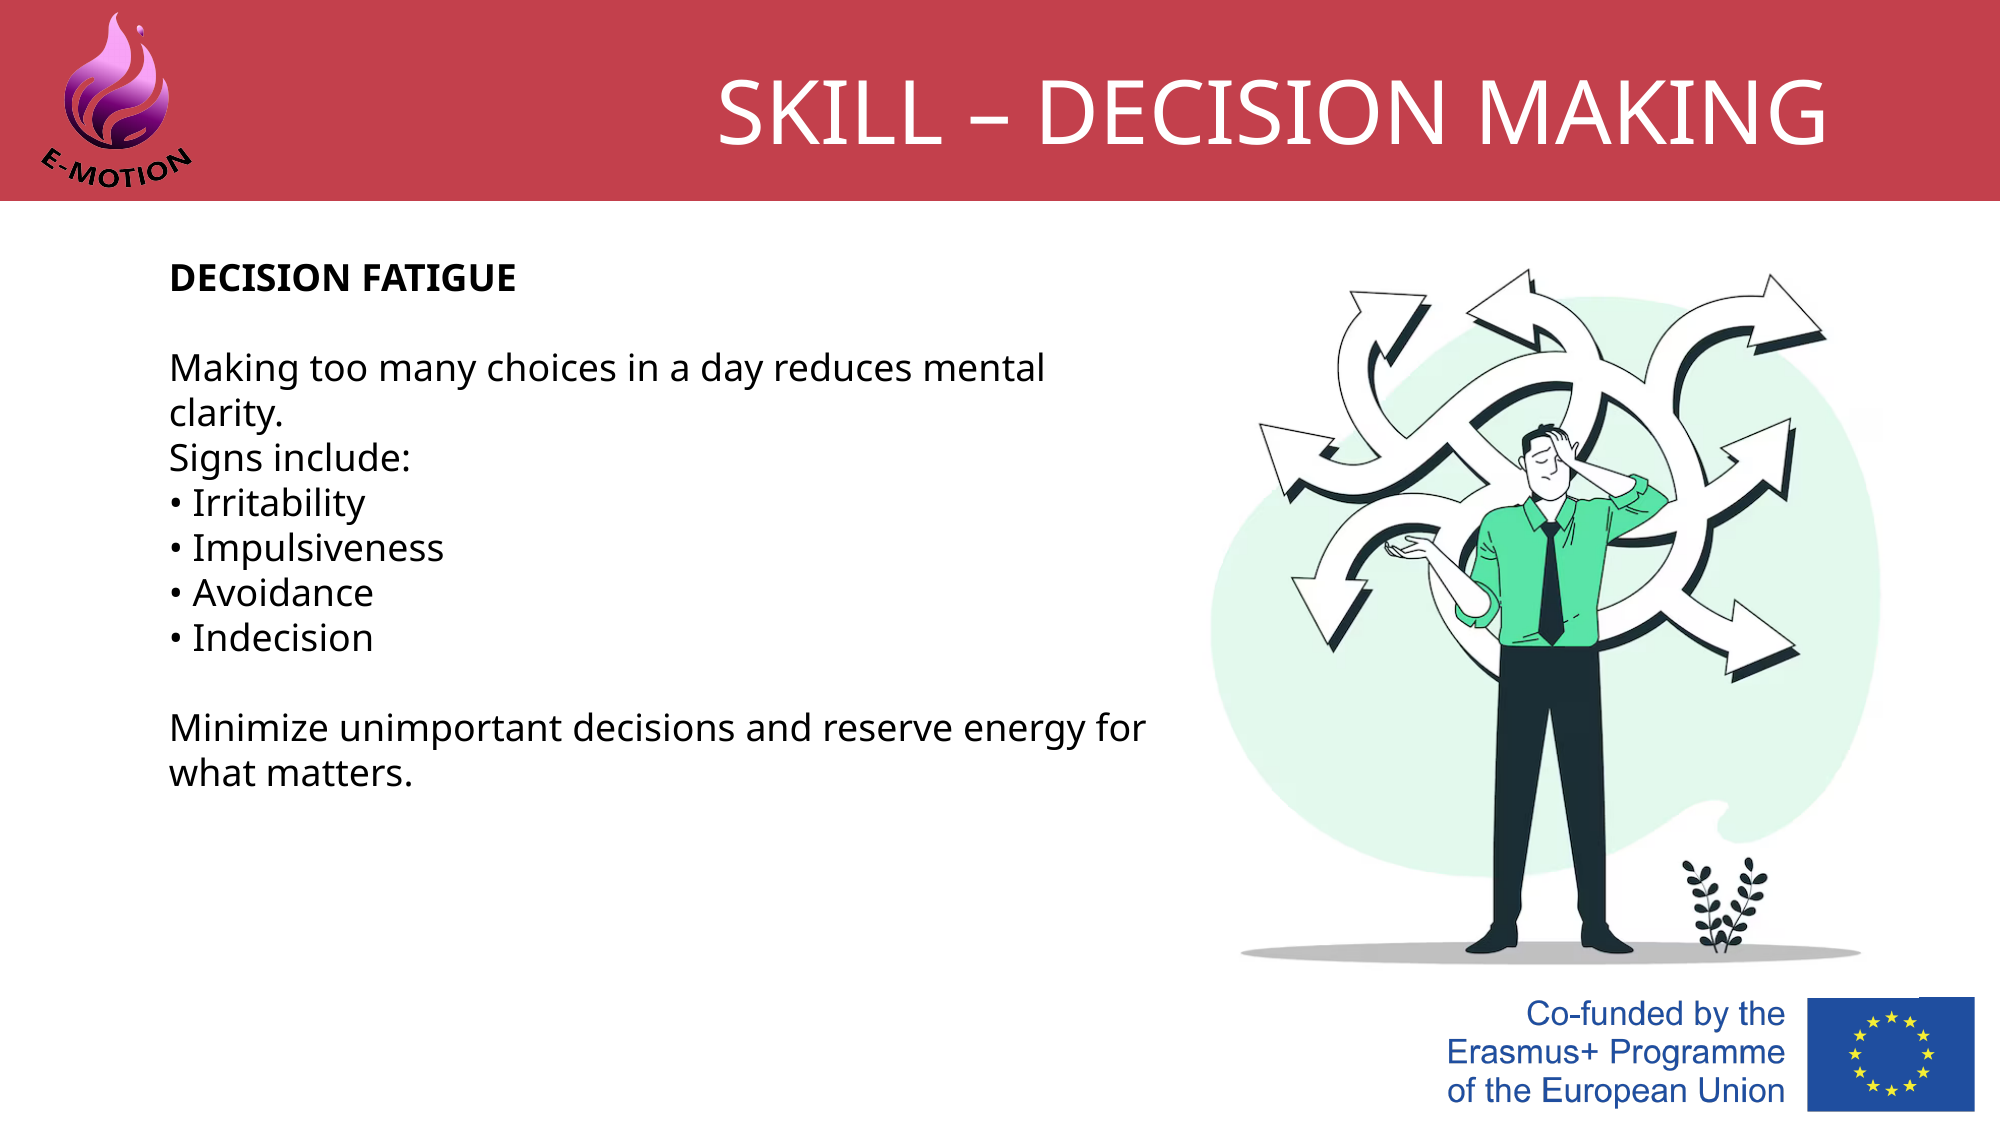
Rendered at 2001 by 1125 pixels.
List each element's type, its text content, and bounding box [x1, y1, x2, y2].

picture [0, 0, 253, 247]
text_box DECISION FATIGUE Making too many choices in a day reduces mental clarity. Signs include: • Irritability • Impulsiveness • Avoidance • Indecision Minimize unimportant decisions and reserve energy for what matters. [154, 246, 1166, 802]
text_box SKILL – DECISION MAKING [587, 48, 1846, 246]
picture [1166, 246, 1919, 999]
